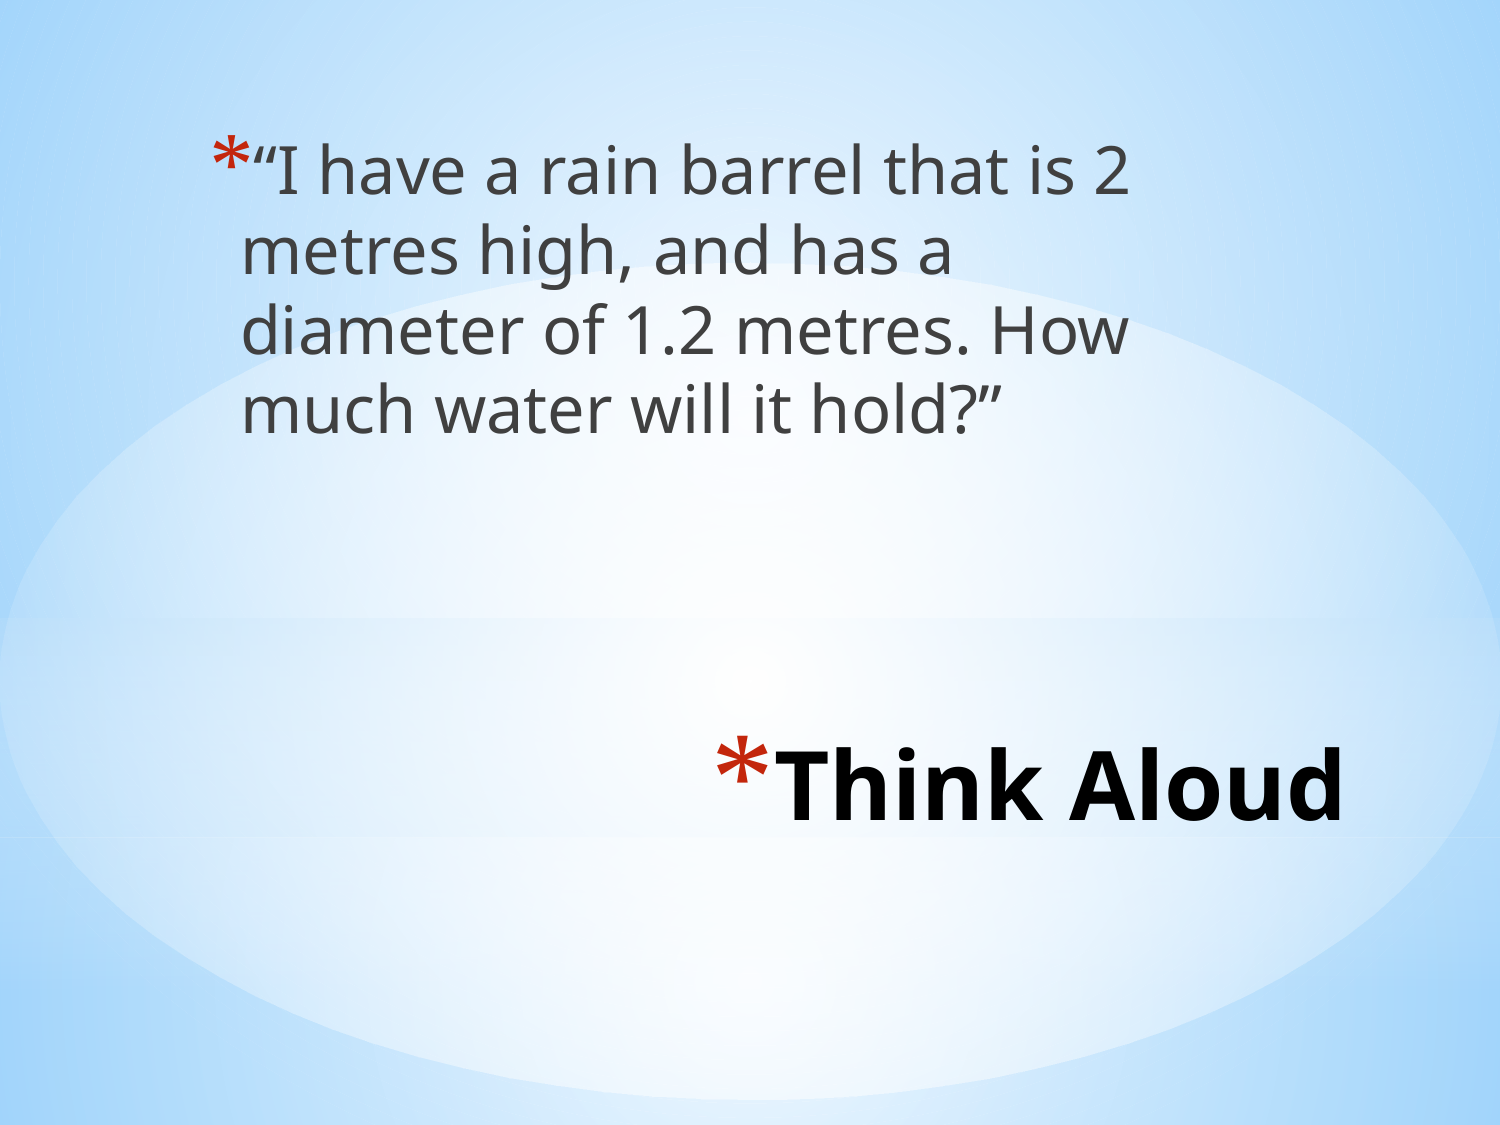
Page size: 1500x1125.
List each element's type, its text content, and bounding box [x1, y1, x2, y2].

list “I have a rain barrel that is 2 metres high, and has a diameter of 1.2 metres. How much water will it hold?” [187, 120, 1238, 690]
title Think Aloud [294, 717, 1363, 905]
